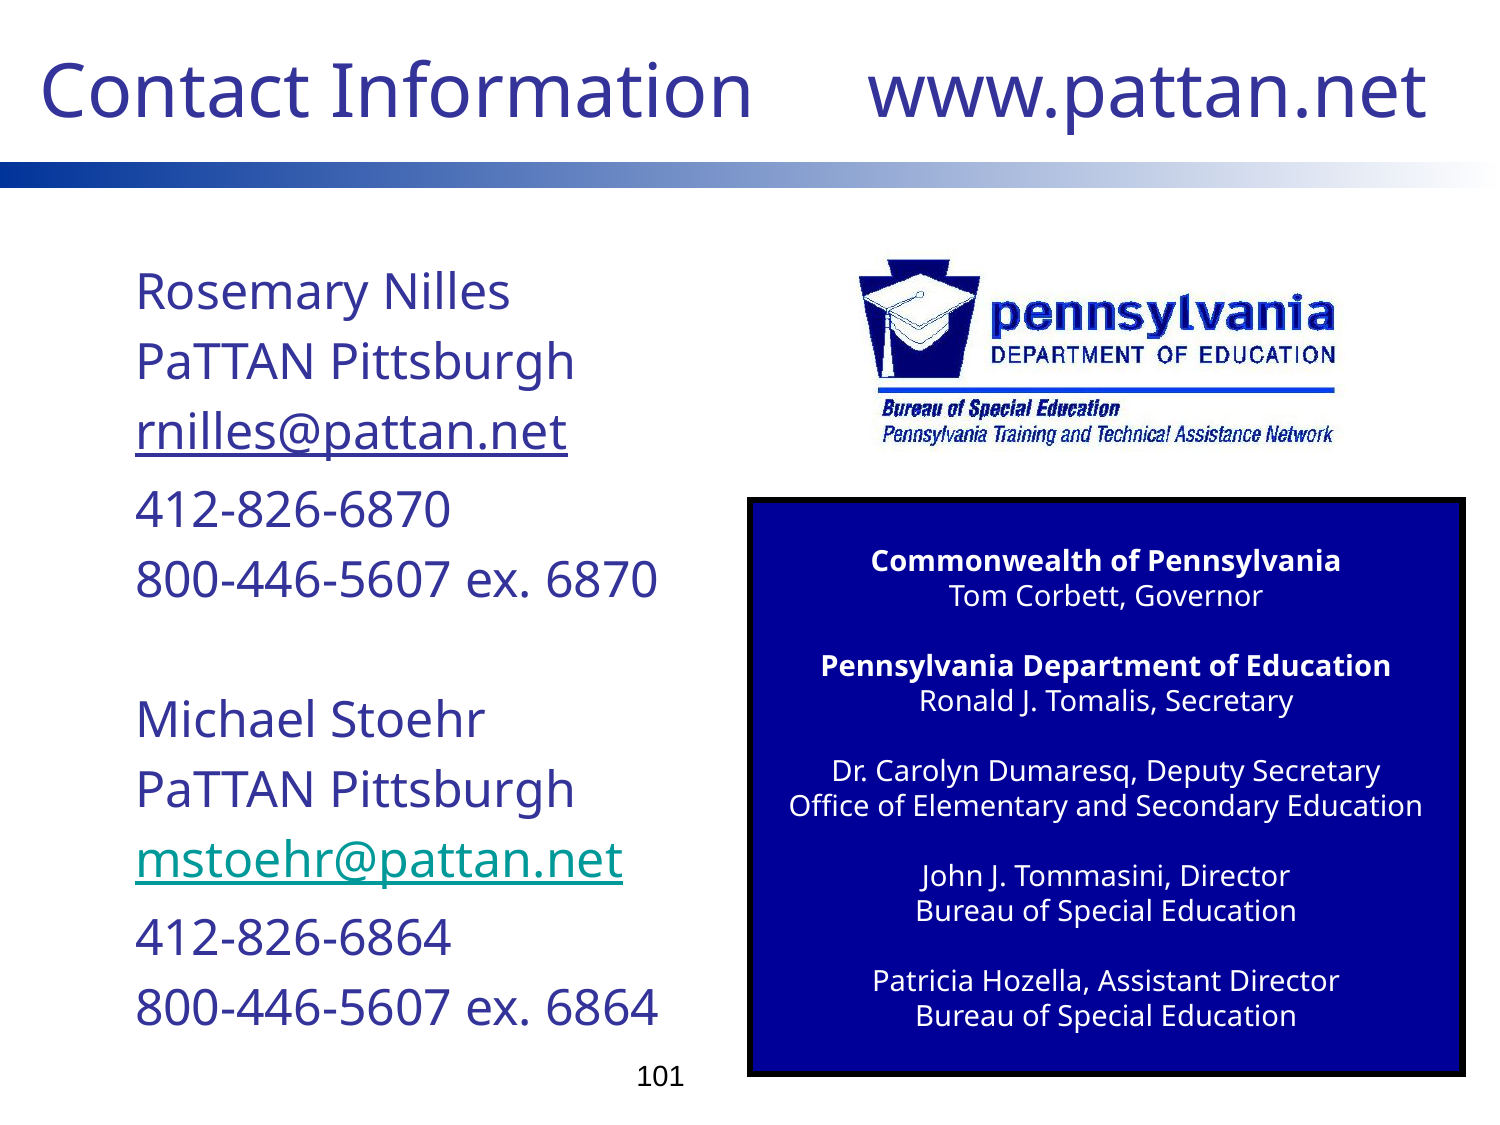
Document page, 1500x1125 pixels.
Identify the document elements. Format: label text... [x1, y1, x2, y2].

text_box Commonwealth of Pennsylvania Tom Corbett, Governor Pennsylvania Department of Education Ronald J. Tomalis, Secretary Dr. Carolyn Dumaresq, Deputy Secretary Office of Elementary and Secondary Education John J. Tommasini, Director Bureau of Special Education Patricia Hozella, Assistant Director Bureau of Special Education [750, 499, 1463, 1075]
list Rosemary Nilles PaTTAN Pittsburgh rnilles@pattan.net 412-826-6870 800-446-5607 ex. 6870 Michael Stoehr PaTTAN Pittsburgh mstoehr@pattan.net 412-826-6864 800-446-5607 ex. 6864 [62, 251, 713, 1125]
title Contact Information www.pattan.net [24, 24, 1463, 150]
picture [849, 249, 1351, 452]
